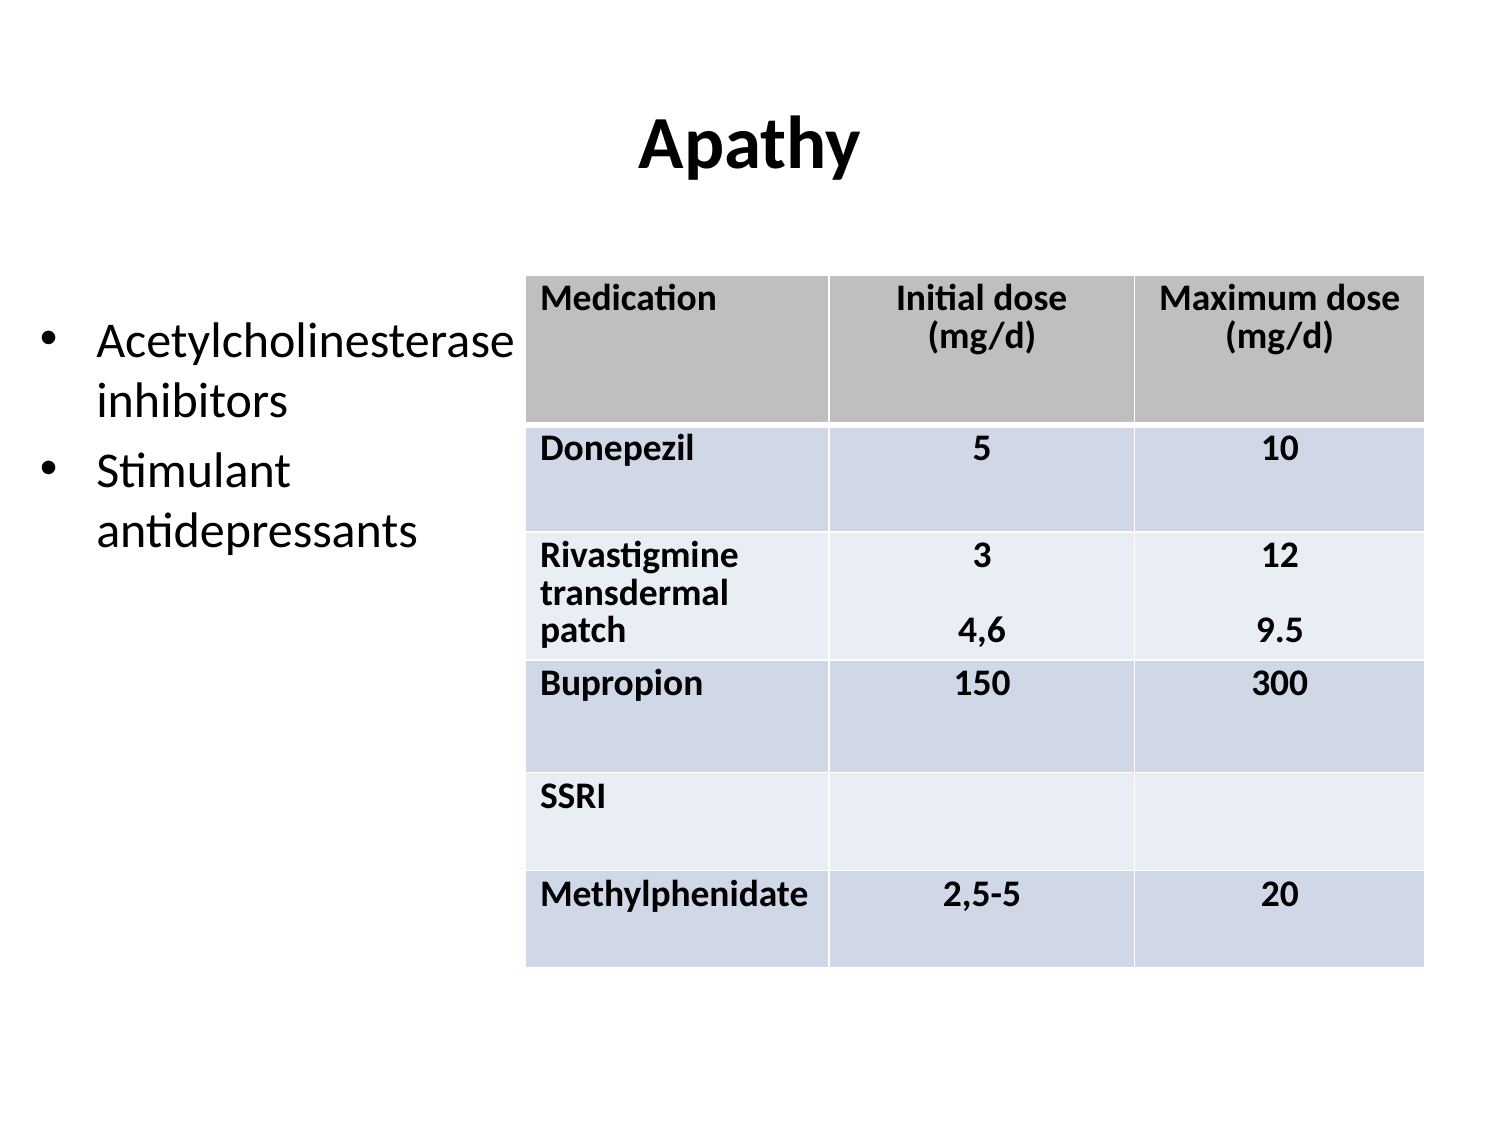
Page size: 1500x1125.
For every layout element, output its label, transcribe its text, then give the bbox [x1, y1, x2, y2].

table_cell 12 9.5 [1135, 533, 1424, 659]
table_cell SSRI [526, 773, 828, 870]
table_cell 300 [1135, 661, 1424, 772]
table_cell [1135, 773, 1424, 870]
table_cell Bupropion [526, 661, 828, 772]
table_cell Donepezil [526, 428, 828, 531]
text_box [0, 199, 800, 943]
table_header Initial dose (mg/d) [830, 276, 1134, 422]
table_cell 2,5-5 [830, 871, 1134, 967]
table_cell 20 [1135, 871, 1424, 967]
table_cell 5 [830, 428, 1134, 531]
title Apathy [75, 45, 1425, 233]
table_header Medication [526, 276, 828, 422]
table_cell [830, 773, 1134, 870]
table_cell 10 [1135, 428, 1424, 531]
list Acetylcholinesterase inhibitors Stimulant antidepressants [24, 299, 524, 925]
table_cell 3 4,6 [830, 533, 1134, 659]
table_cell Rivastigmine transdermal patch [526, 533, 828, 659]
table_header Maximum dose (mg/d) [1135, 276, 1424, 422]
table_cell Methylphenidate [526, 871, 828, 967]
table_cell 150 [830, 661, 1134, 772]
